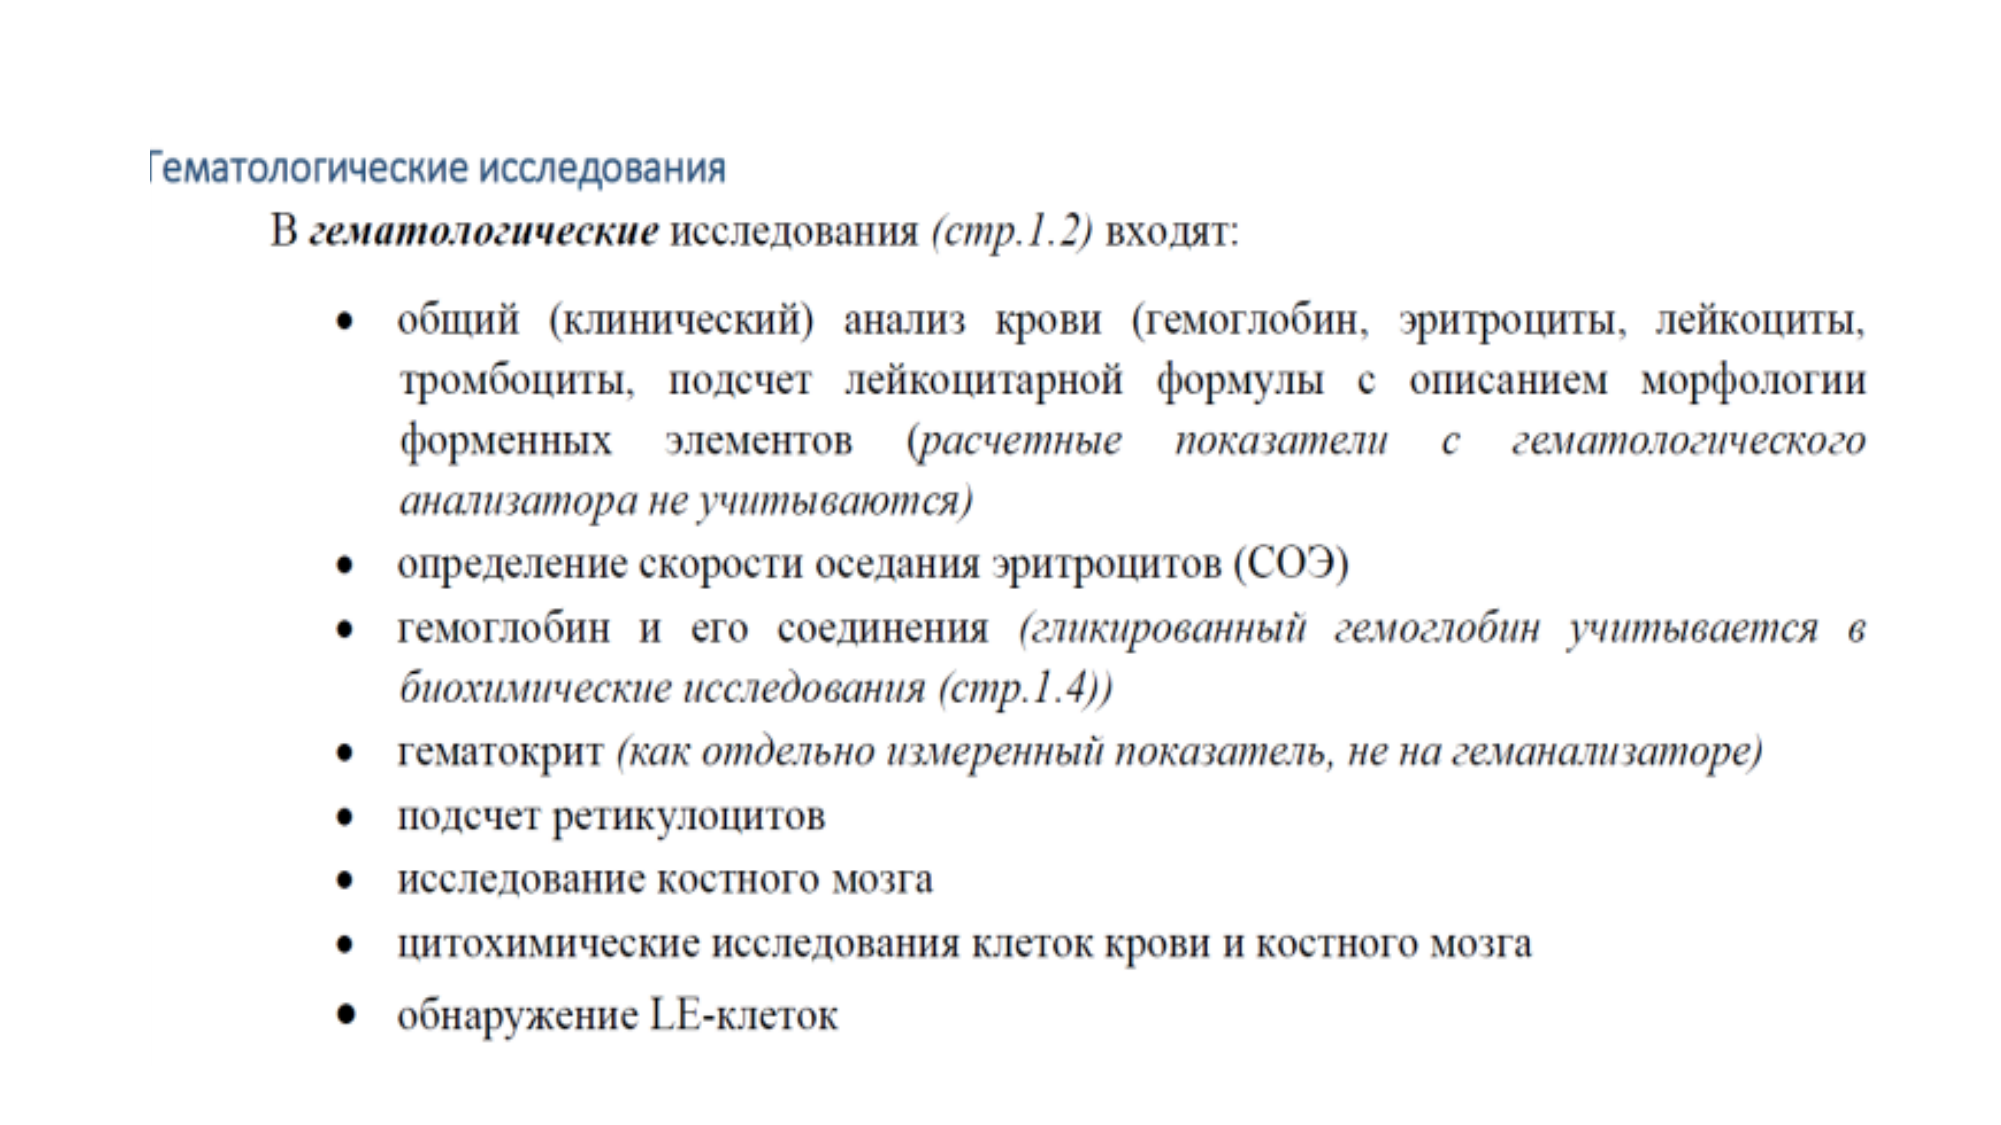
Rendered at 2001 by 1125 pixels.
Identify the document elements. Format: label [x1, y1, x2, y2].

picture [149, 138, 1891, 1066]
